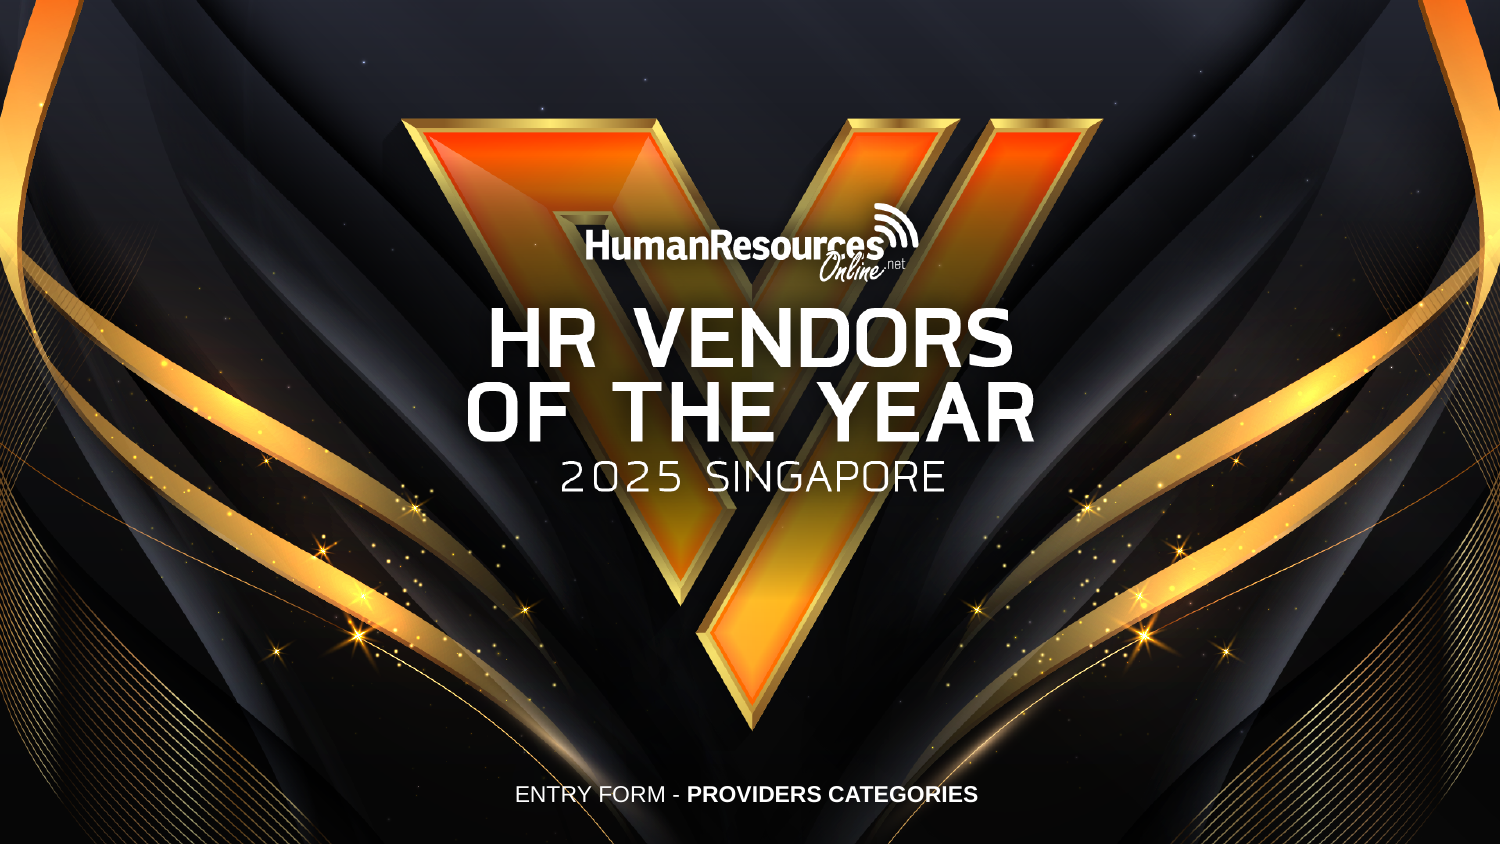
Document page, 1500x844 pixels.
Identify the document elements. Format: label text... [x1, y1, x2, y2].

picture [0, 0, 1500, 844]
text_box ENTRY FORM - PROVIDERS CATEGORIES [419, 764, 1081, 822]
